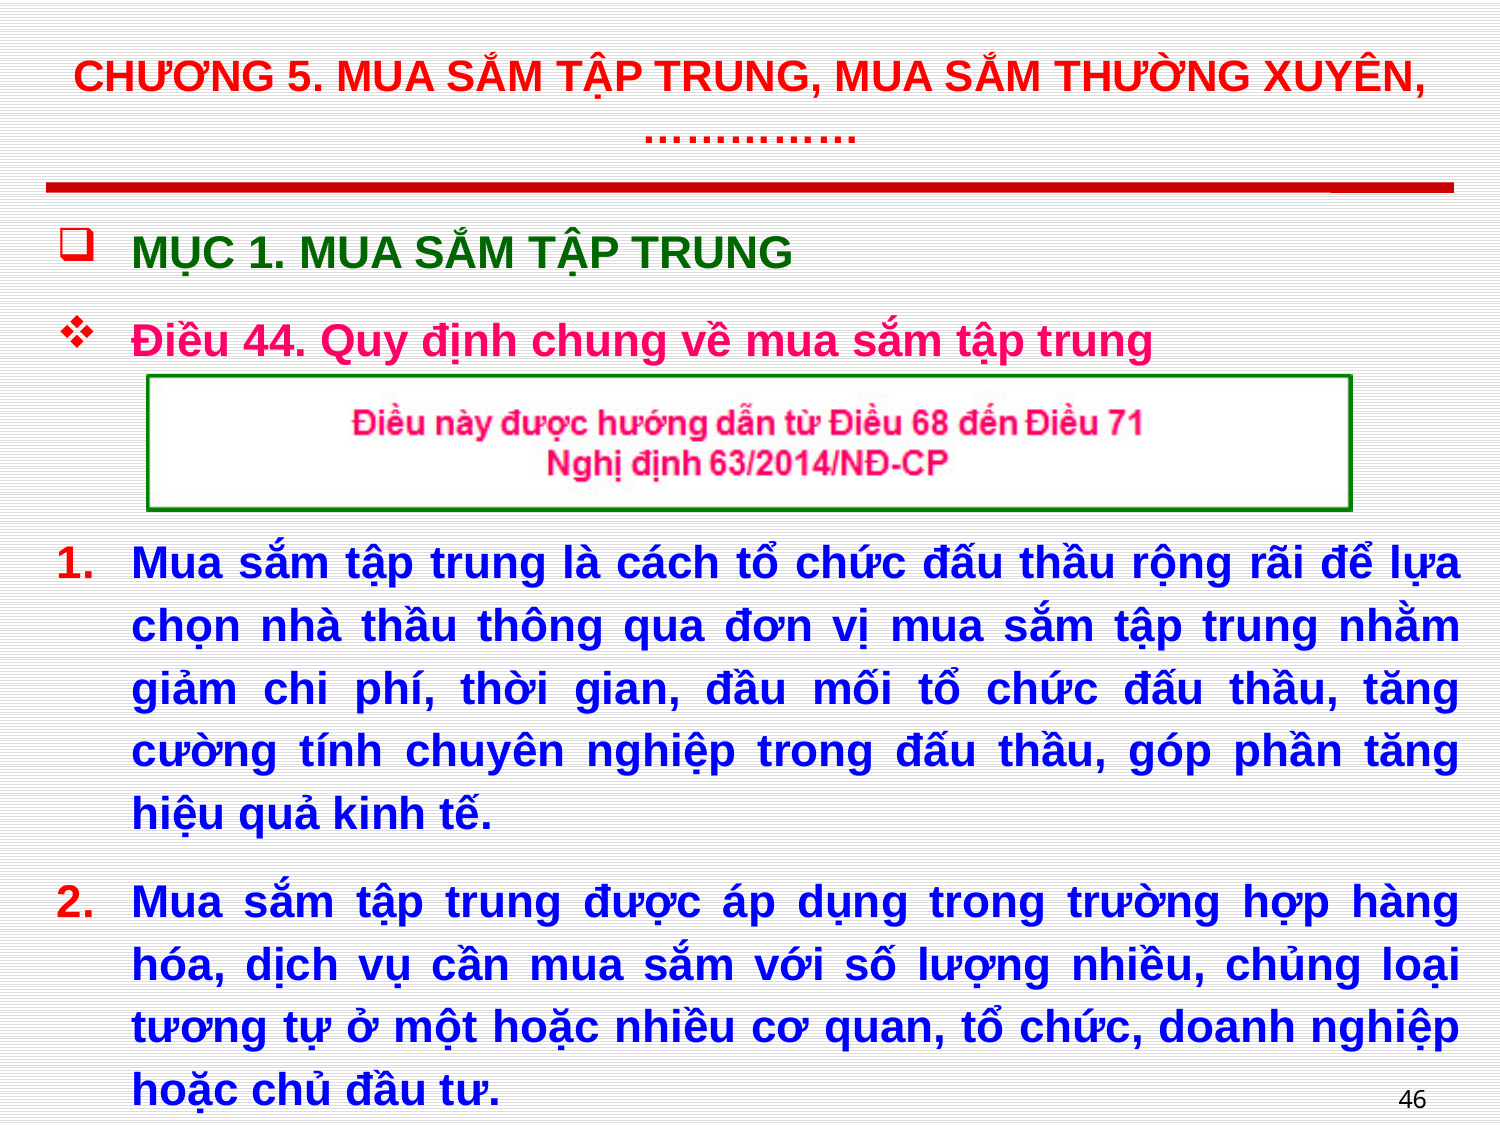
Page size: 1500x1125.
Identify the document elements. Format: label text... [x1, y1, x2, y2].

picture [146, 374, 1354, 512]
title CHƯƠNG 5. MUA SẮM TẬP TRUNG, MUA SẮM THƯỜNG XUYÊN, …………… [38, 24, 1463, 175]
text_box MỤC 1. MUA SẮM TẬP TRUNG Điều 44. Quy định chung về mua sắm tập trung Mua sắm tập trung là cách tổ chức đấu thầu rộng rãi để lựa chọn nhà thầu thông qua đơn vị mua sắm tập trung nhằm giảm chi phí, thời gian, đầu mối tổ chức đấu thầu, tăng cường tính chuyên nghiệp trong đấu thầu, góp phần tăng hiệu quả kinh tế. Mua sắm tập trung được áp dụng trong trường hợp hàng hóa, dịch vụ cần mua sắm với số lượng nhiều, chủng loại tương tự ở một hoặc nhiều cơ quan, tổ chức, doanh nghiệp hoặc chủ đầu tư. [23, 199, 1477, 1088]
